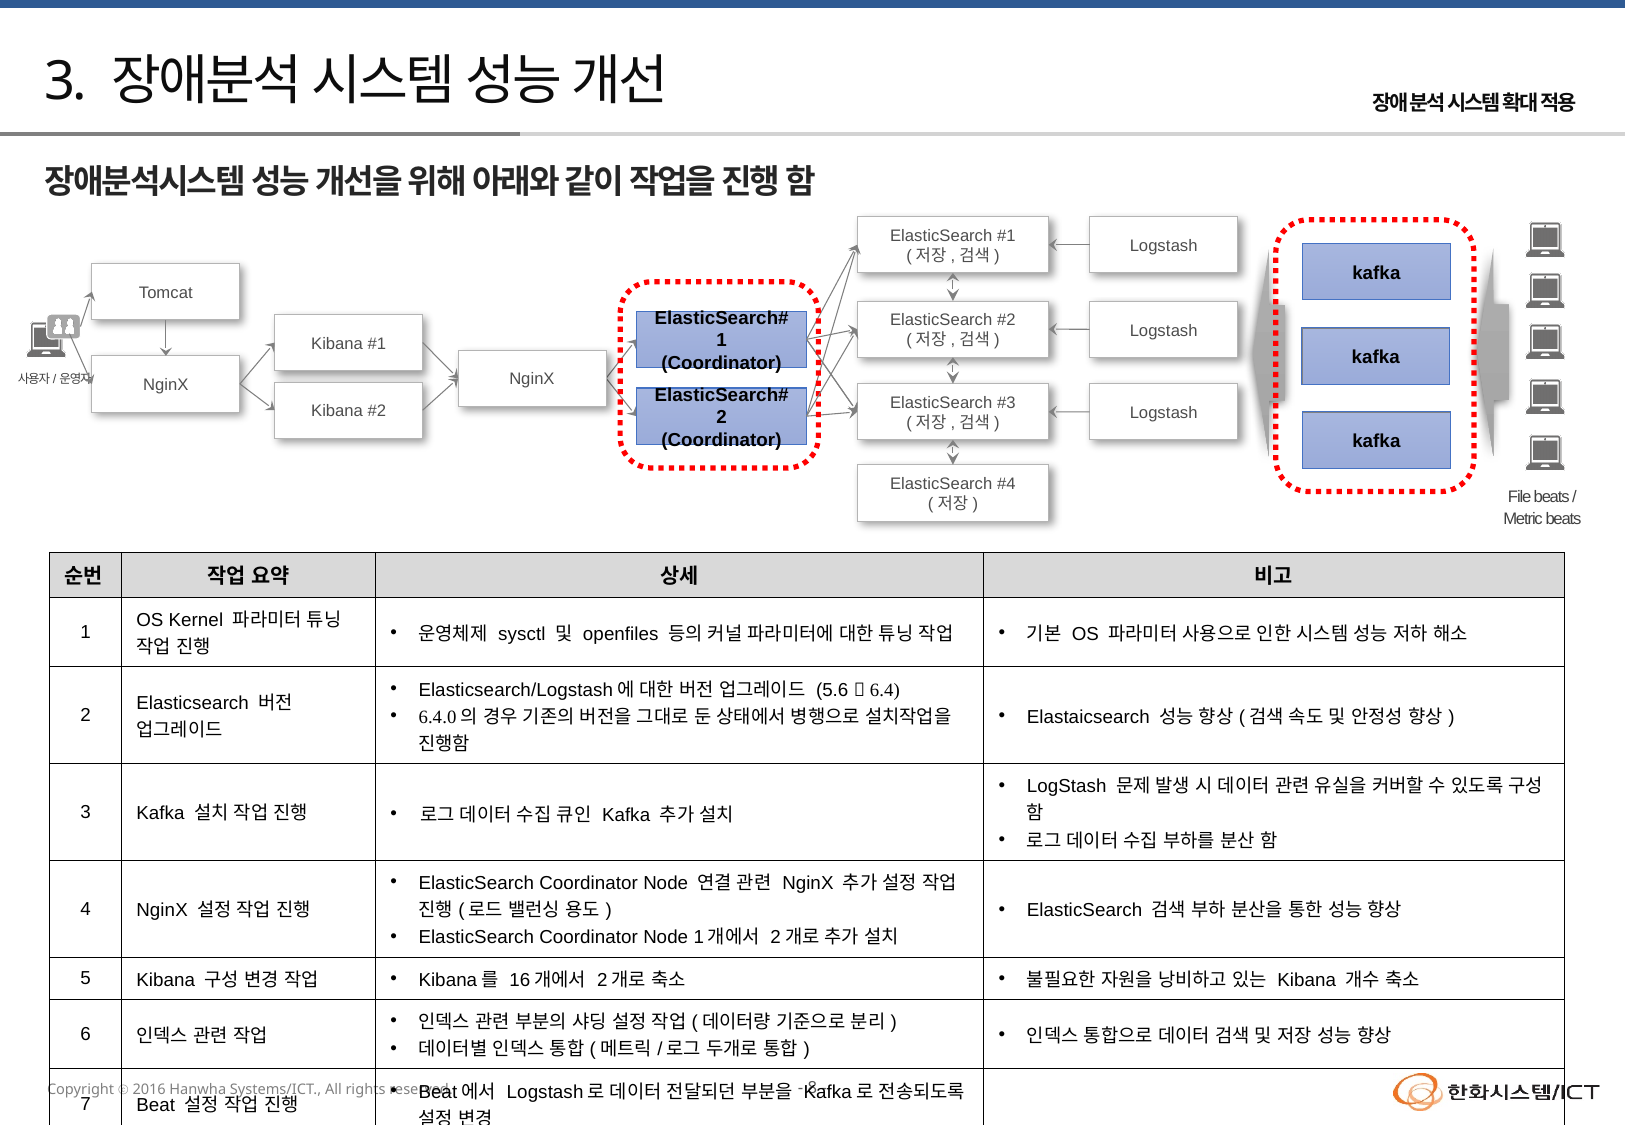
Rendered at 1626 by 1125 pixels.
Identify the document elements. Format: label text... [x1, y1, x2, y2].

table_header 상세 [376, 553, 983, 597]
table_header 비고 [984, 553, 1564, 597]
table_cell Kibana 구성 변경 작업 [122, 958, 375, 999]
table_cell Beat에서 Logstash로 데이터 전달되던 부분을 Kafka로 전송되도록 설정 변경 [376, 1069, 983, 1125]
table_cell OS Kernel 파라미터 튜닝 작업 진행 [122, 598, 375, 666]
table_cell ElasticSearch Coordinator Node 연결 관련 NginX 추가 설정 작업 진행(로드 밸런싱 용도) ElasticSearch Coordinator Node 1개에서 2개로 추가 설치 [376, 861, 983, 957]
table_cell 3 [50, 764, 121, 860]
table_cell ElasticSearch 검색 부하 분산을 통한 성능 향상 [984, 861, 1564, 957]
table_cell 2 [50, 667, 121, 763]
title 3. 장애분석 시스템 성능 개선 [44, 45, 1194, 125]
table_cell 운영체제 sysctl 및 openfiles 등의 커널 파라미터에 대한 튜닝 작업 [376, 598, 983, 666]
table_cell 1 [50, 598, 121, 666]
table_cell 5 [50, 958, 121, 999]
table_cell Elasticsearch/Logstash에 대한 버전 업그레이드 (5.6  6.4) 6.4.0의 경우 기존의 버전을 그대로 둔 상태에서 병행으로 설치작업을 진행함 [376, 667, 983, 763]
table_cell Kibana를 16개에서 2개로 축소 [376, 958, 983, 999]
table_cell NginX 설정 작업 진행 [122, 861, 375, 957]
table_cell 로그 데이터 수집 큐인 Kafka 추가 설치 [376, 764, 983, 860]
table_cell Beat 설정 작업 진행 [122, 1069, 375, 1125]
table_cell 기본 OS 파라미터 사용으로 인한 시스템 성능 저하 해소 [984, 598, 1564, 666]
table_cell 7 [50, 1069, 121, 1125]
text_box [3, 216, 1599, 537]
table_header 순번 [50, 553, 121, 597]
list 장애분석시스템 성능 개선을 위해 아래와 같이 작업을 진행 함 [44, 152, 1580, 216]
table_cell 4 [50, 861, 121, 957]
table_cell 인덱스 관련 작업 [122, 1000, 375, 1068]
table_cell 인덱스 통합으로 데이터 검색 및 저장 성능 향상 [984, 1000, 1564, 1068]
table_cell 불필요한 자원을 낭비하고 있는 Kibana 개수 축소 [984, 958, 1564, 999]
table_cell [984, 1069, 1564, 1125]
table_cell Elastaicsearch 성능 향상(검색 속도 및 안정성 향상) [984, 667, 1564, 763]
table_cell 인덱스 관련 부분의 샤딩 설정 작업(데이터량 기준으로 분리) 데이터별 인덱스 통합(메트릭/로그 두개로 통합) [376, 1000, 983, 1068]
table_cell Kafka 설치 작업 진행 [122, 764, 375, 860]
picture [1565, 1073, 1600, 1111]
table_header 작업 요약 [122, 553, 375, 597]
table_cell LogStash 문제 발생 시 데이터 관련 유실을 커버할 수 있도록 구성 함 로그 데이터 수집 부하를 분산 함 [984, 764, 1564, 860]
table_cell Elasticsearch 버전 업그레이드 [122, 667, 375, 763]
table_cell 6 [50, 1000, 121, 1068]
